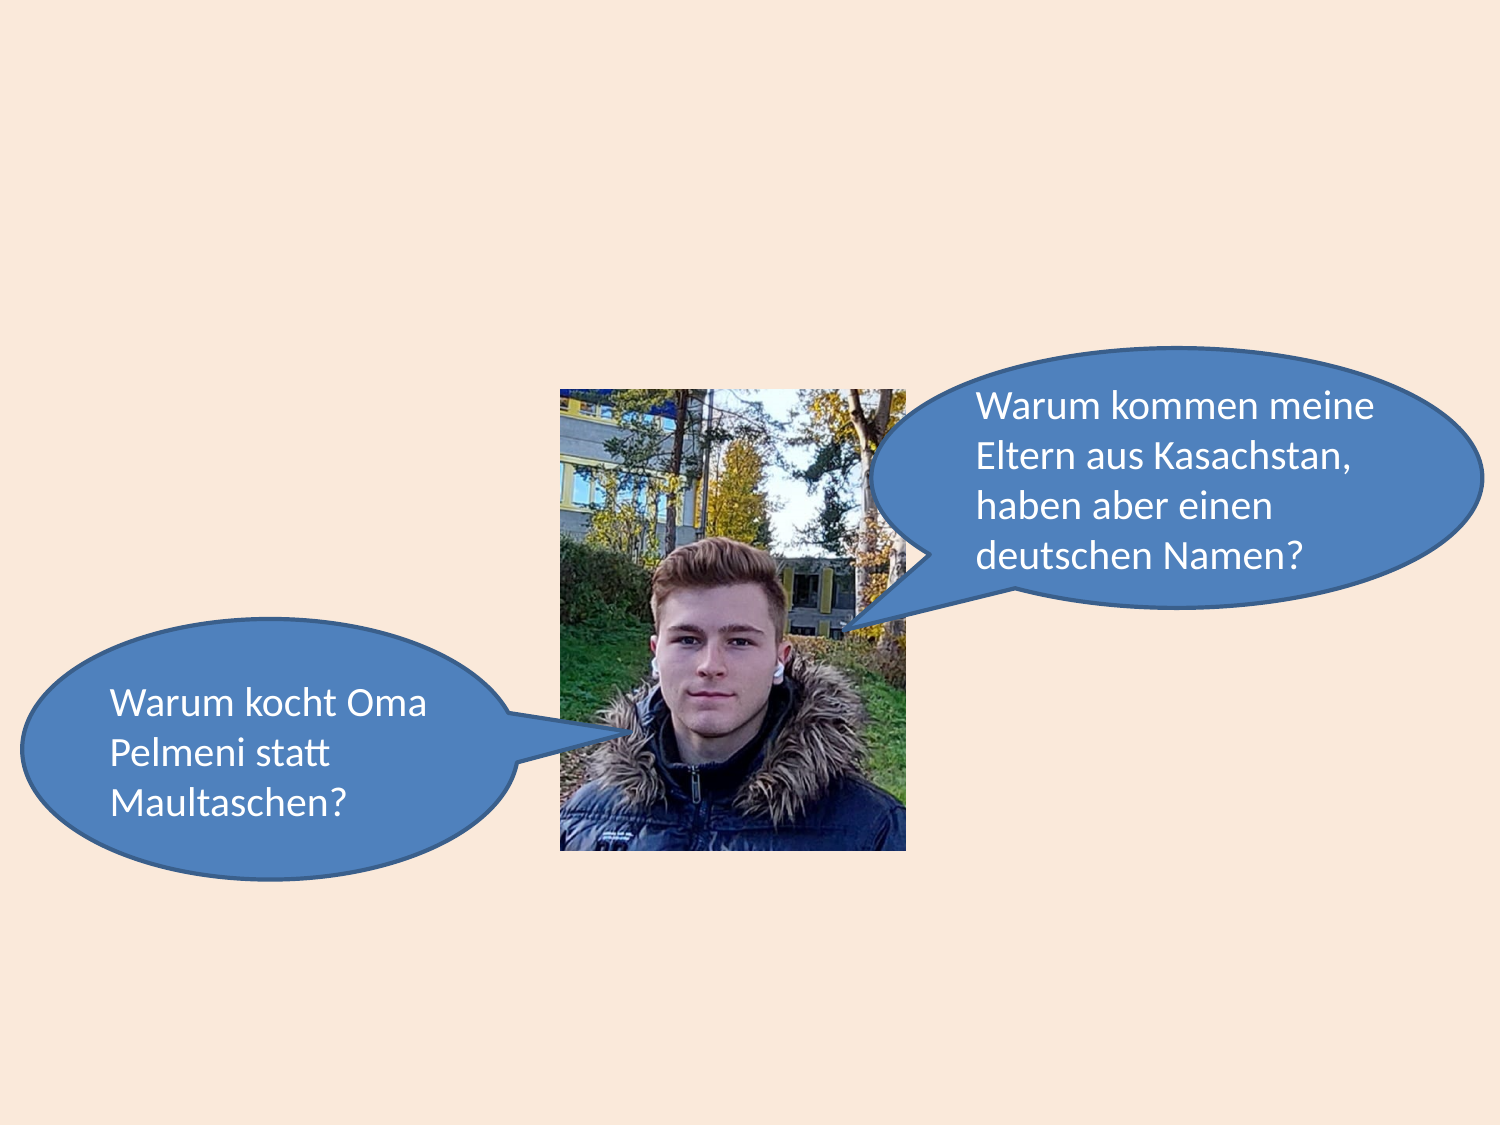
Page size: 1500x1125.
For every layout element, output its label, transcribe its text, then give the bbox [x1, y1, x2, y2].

text_box Warum kommen meine Eltern aus Kasachstan, haben aber einen deutschen Namen? [910, 345, 1485, 617]
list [559, 389, 906, 851]
text_box Warum kocht Oma Pelmeni statt Maultaschen? [20, 616, 554, 882]
